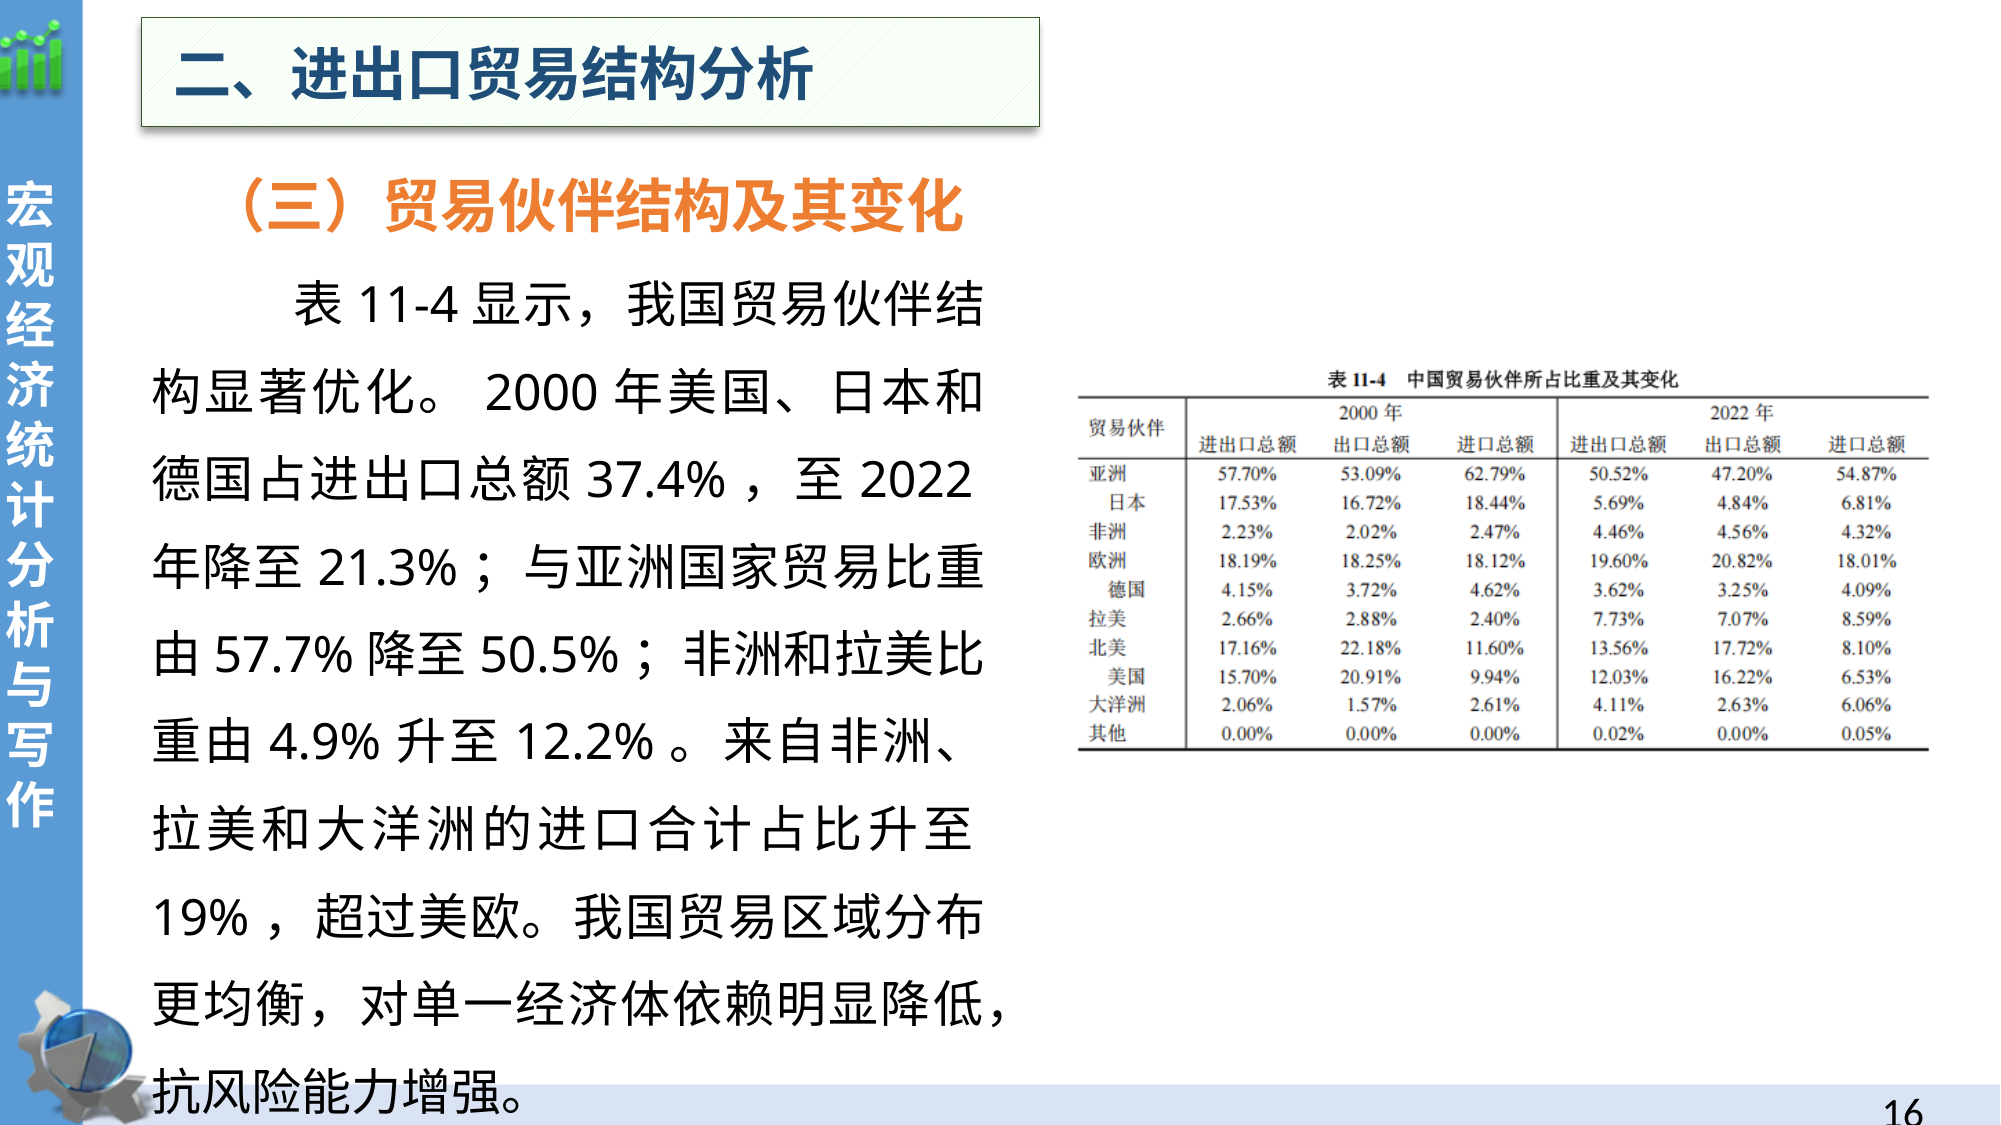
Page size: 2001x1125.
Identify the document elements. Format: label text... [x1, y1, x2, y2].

text_box 表11-4显示，我国贸易伙伴结构显著优化。2000年美国、日本和德国占进出口总额37.4%，至2022年降至21.3%；与亚洲国家贸易比重由57.7%降至50.5%；非洲和拉美比重由4.9%升至12.2%。来自非洲、拉美和大洋洲的进口合计占比升至19%，超过美欧。我国贸易区域分布更均衡，对单一经济体依赖明显降低，抗风险能力增强。 [98, 237, 1000, 1125]
picture [0, 0, 2001, 1125]
text_box 二、进出口贸易结构分析 [141, 17, 1040, 126]
text_box （三）贸易伙伴结构及其变化 [84, 126, 1432, 247]
list [1000, 215, 1968, 393]
slide_number 15 [1786, 1085, 1940, 1125]
